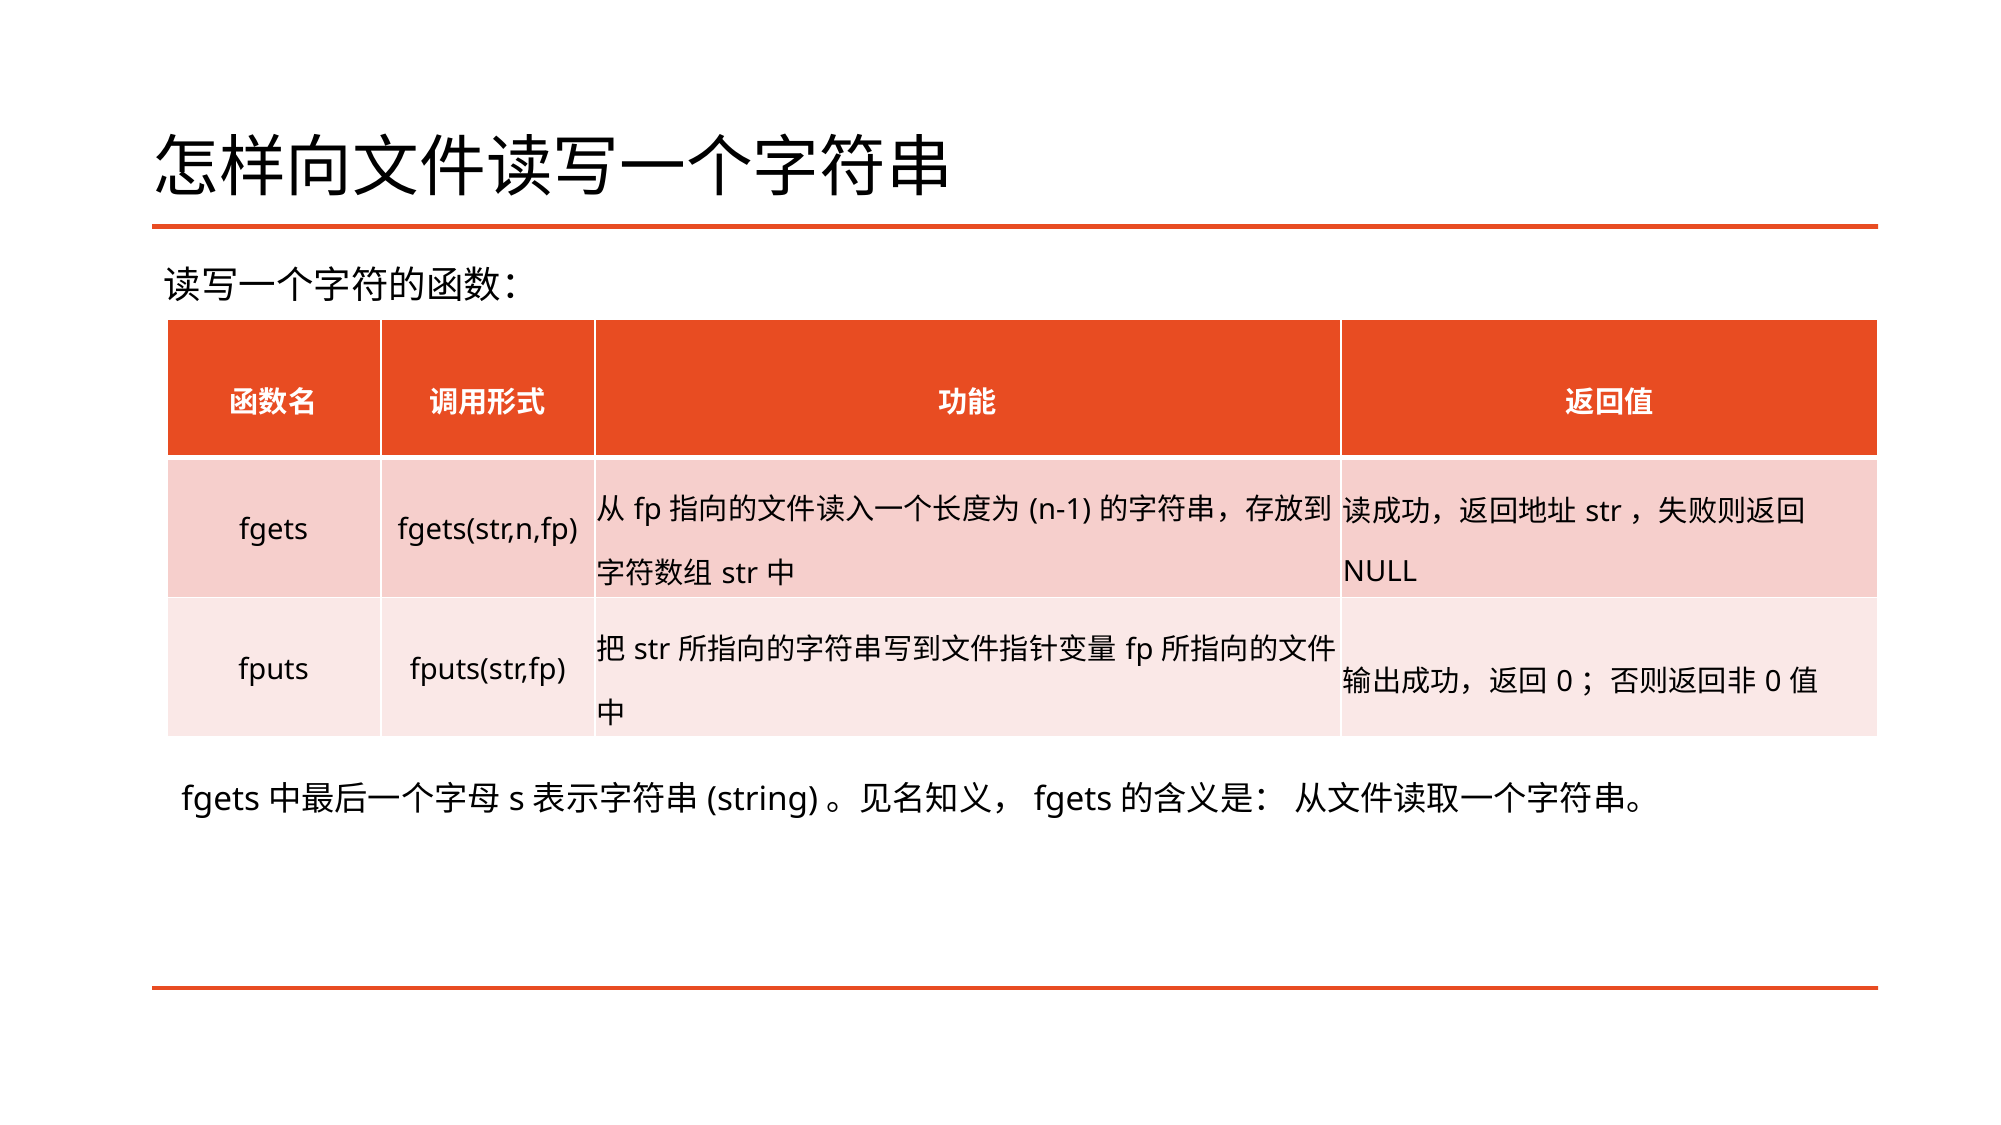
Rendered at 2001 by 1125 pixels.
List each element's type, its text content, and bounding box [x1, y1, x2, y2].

table_cell 把str所指向的字符串写到文件指针变量fp所指向的文件中 [596, 598, 1340, 736]
table_header 函数名 [168, 320, 380, 455]
table_cell fputs [168, 598, 380, 736]
table_header 返回值 [1342, 320, 1877, 455]
table_cell fputs(str,fp) [382, 598, 594, 736]
table_cell 读成功，返回地址str，失败则返回NULL [1342, 460, 1877, 597]
table_cell 从fp指向的文件读入一个长度为(n-1)的字符串，存放到字符数组str中 [596, 460, 1340, 597]
table_header 调用形式 [382, 320, 594, 455]
table_cell 输出成功，返回0；否则返回非0值 [1342, 598, 1877, 736]
table_cell fgets(str,n,fp) [382, 460, 594, 597]
table_header 功能 [596, 320, 1340, 455]
table_cell fgets [168, 460, 380, 597]
title 怎样向文件读写一个字符串 [137, 59, 1863, 278]
text_box fgets中最后一个字母s表示字符串(string)。见名知义，fgets的含义是： 从文件读取一个字符串。 [166, 749, 1879, 825]
